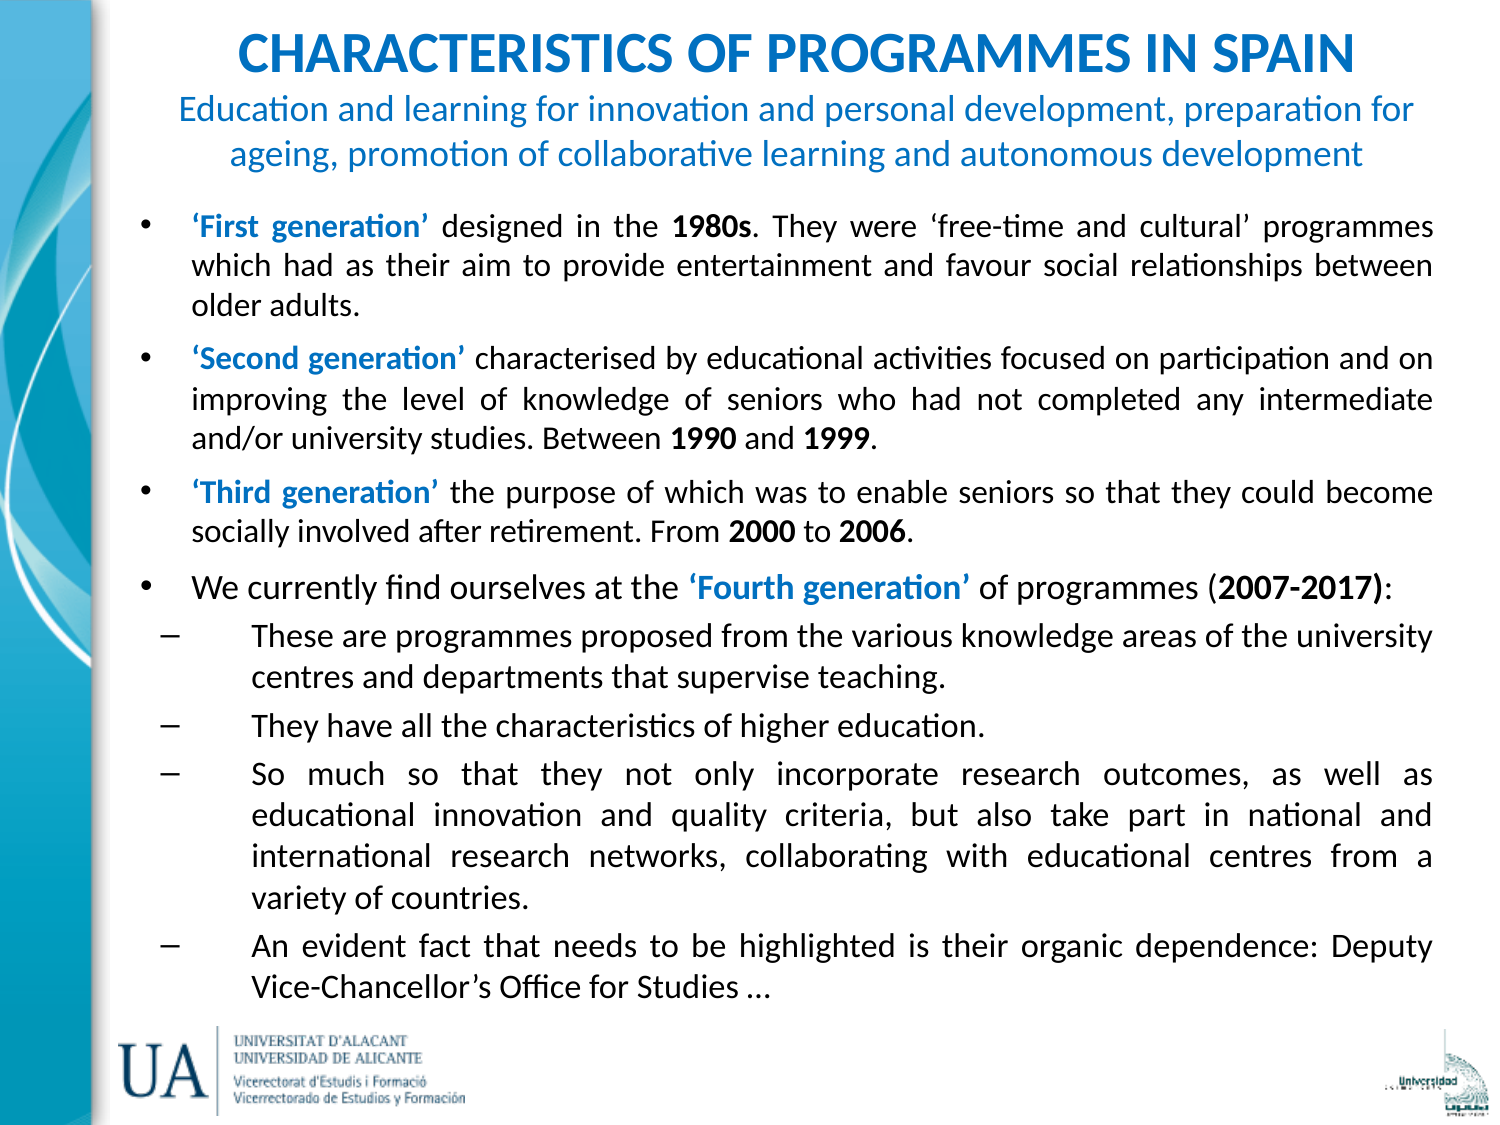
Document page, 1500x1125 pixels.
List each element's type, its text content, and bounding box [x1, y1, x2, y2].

picture [0, 0, 110, 1125]
picture [118, 1026, 465, 1116]
list ‘First generation’ designed in the 1980s. They were ‘free-time and cultural’ programmes which had as their aim to provide entertainment and favour social relationships between older adults. ‘Second generation’ characterised by educational activities focused on participation and on improving the level of knowledge of seniors who had not completed any intermediate and/or university studies. Between 1990 and 1999. ‘Third generation’ the purpose of which was to enable seniors so that they could become socially involved after retirement. From 2000 to 2006. We currently find ourselves at the ‘Fourth generation’ of programmes (2007-2017): These are programmes proposed from the various knowledge areas of the university centres and departments that supervise teaching. They have all the characteristics of higher education. So much so that they not only incorporate research outcomes, as well as educational innovation and quality criteria, but also take part in national and international research networks, collaborating with educational centres from a variety of countries. An evident fact that needs to be highlighted is their organic dependence: Deputy Vice-Chancellor’s Office for Studies … [125, 196, 1450, 1024]
picture [1384, 1029, 1489, 1118]
title CHARACTERISTICS OF PROGRAMMES IN SPAIN Education and learning for innovation and personal development, preparation for ageing, promotion of collaborative learning and autonomous development [112, 0, 1483, 188]
